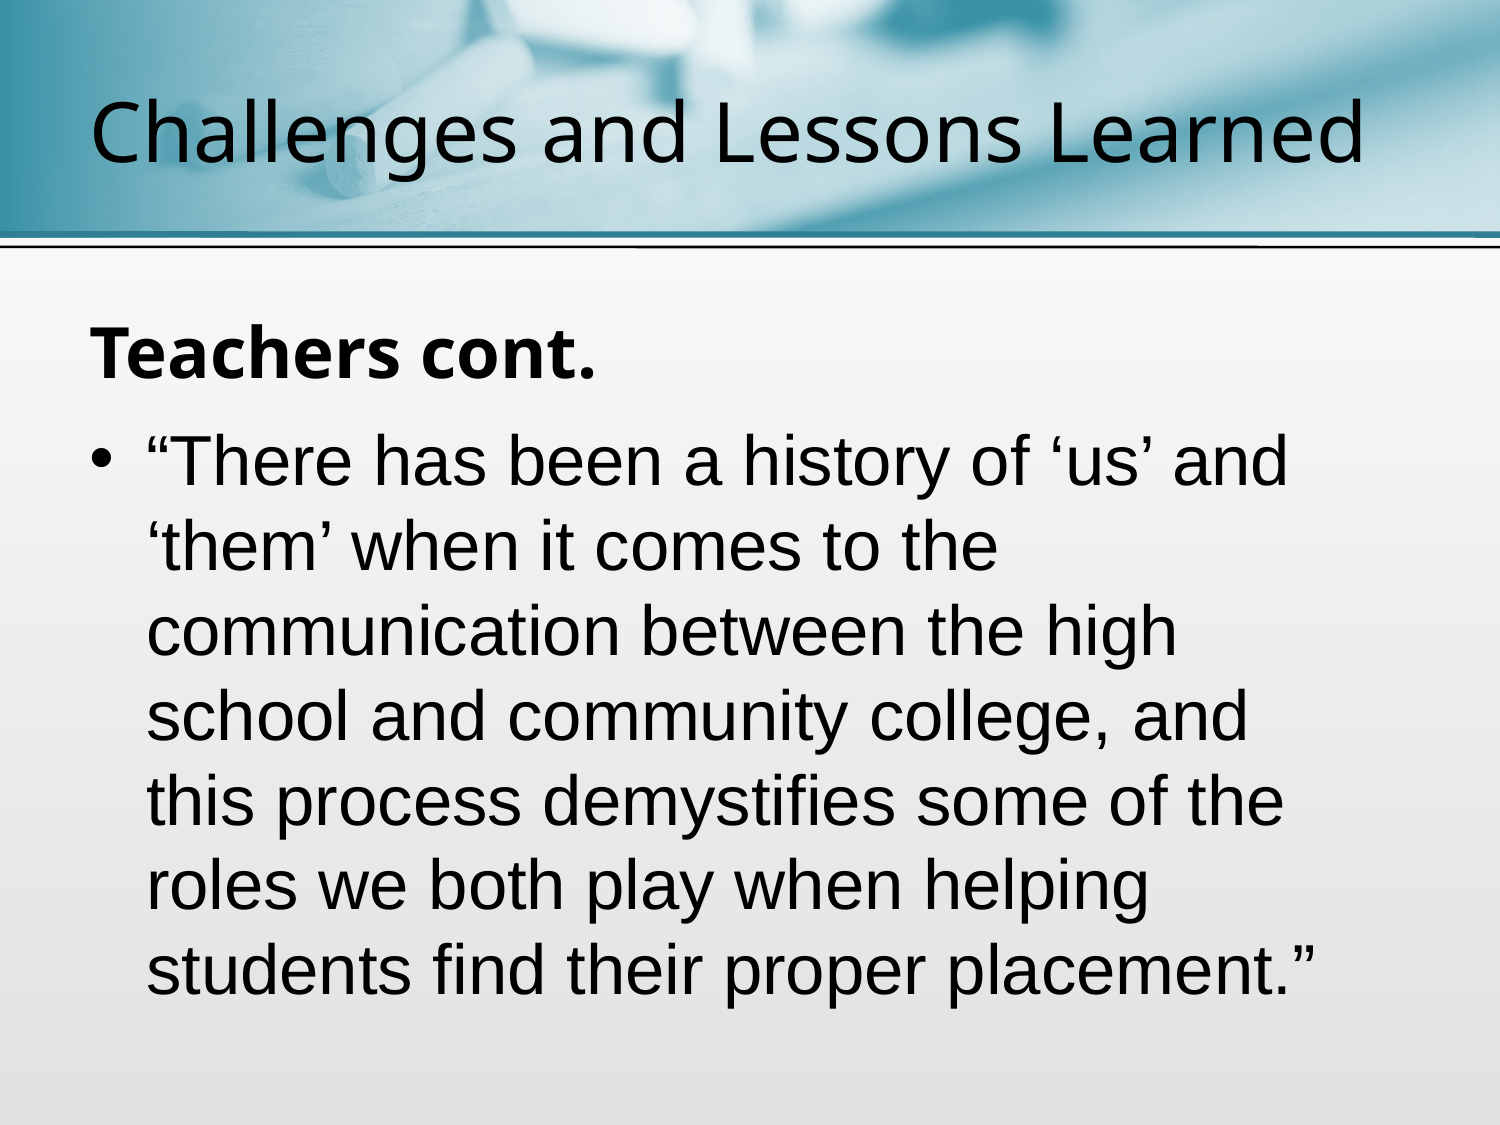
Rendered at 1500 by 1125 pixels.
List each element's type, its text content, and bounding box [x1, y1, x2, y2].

list Teachers cont. “There has been a history of ‘us’ and ‘them’ when it comes to the communication between the high school and community college, and this process demystifies some of the roles we both play when helping students find their proper placement.” [75, 299, 1353, 1063]
title Challenges and Lessons Learned [75, 24, 1425, 233]
